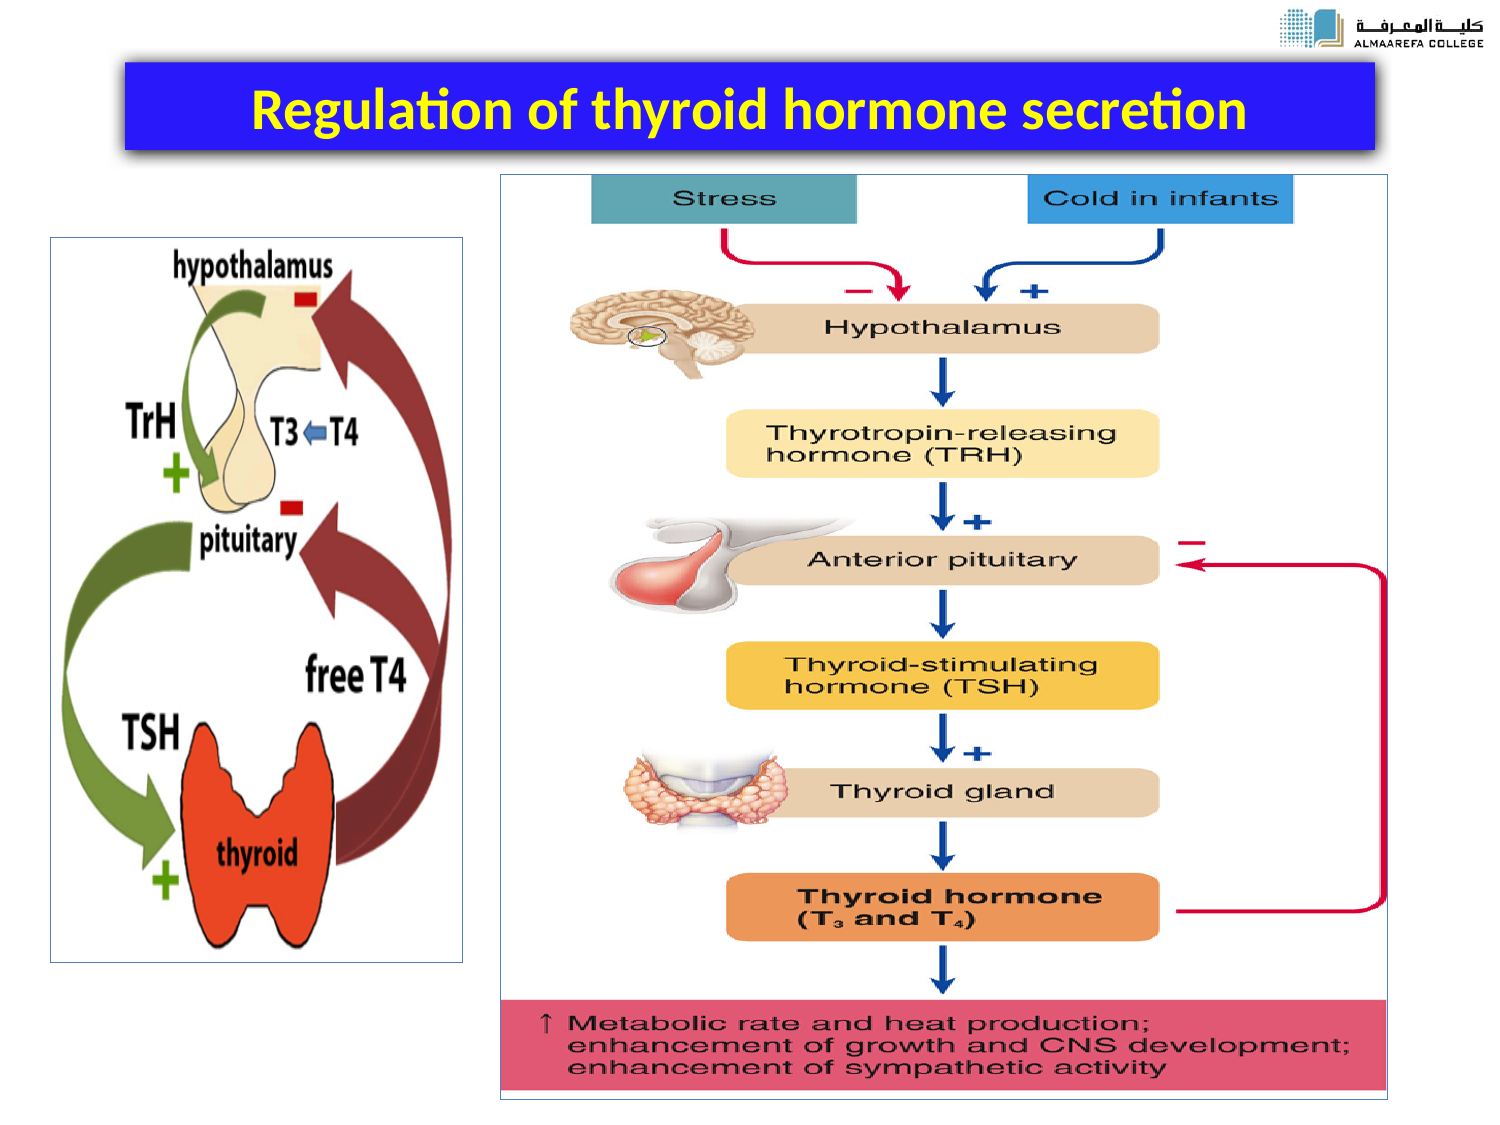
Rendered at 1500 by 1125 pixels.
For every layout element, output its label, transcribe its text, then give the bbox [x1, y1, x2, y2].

picture [49, 237, 463, 963]
title Regulation of thyroid hormone secretion [125, 62, 1375, 150]
picture [499, 174, 1388, 1101]
picture [1275, 0, 1488, 65]
